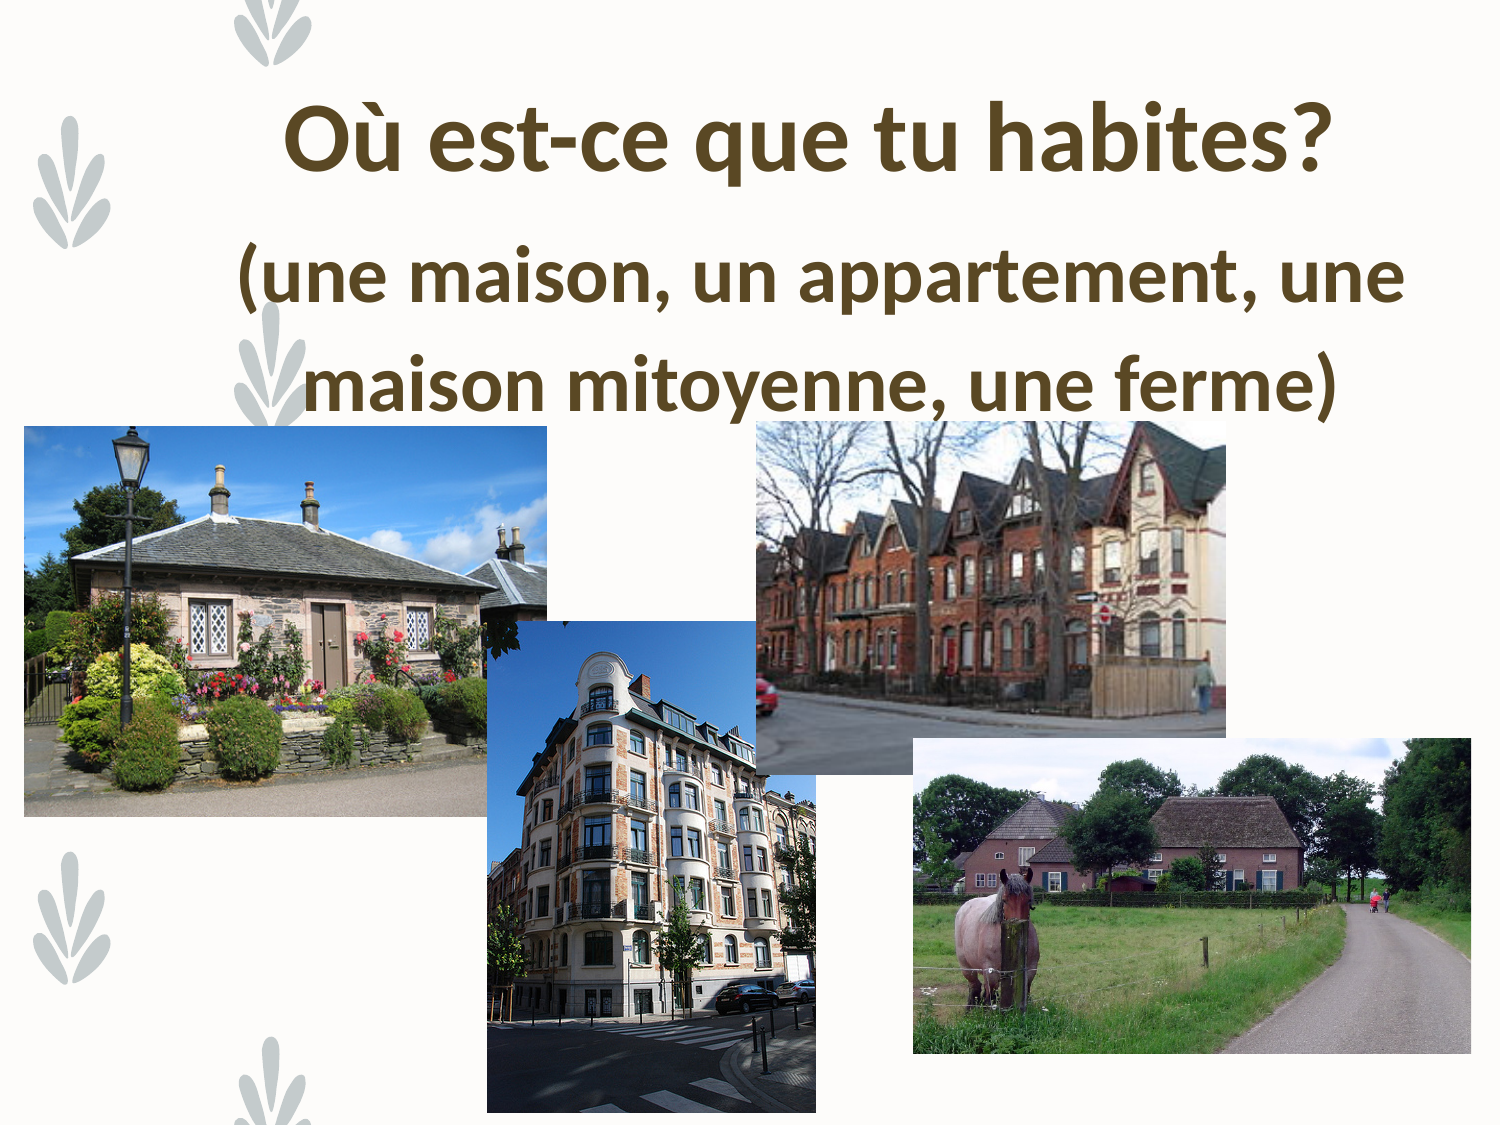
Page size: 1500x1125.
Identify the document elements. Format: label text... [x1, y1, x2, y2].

text_box Où est-ce que tu habites? (une maison, un appartement, une maison mitoyenne, une ferme) [177, 50, 1466, 525]
picture [24, 421, 1472, 1113]
